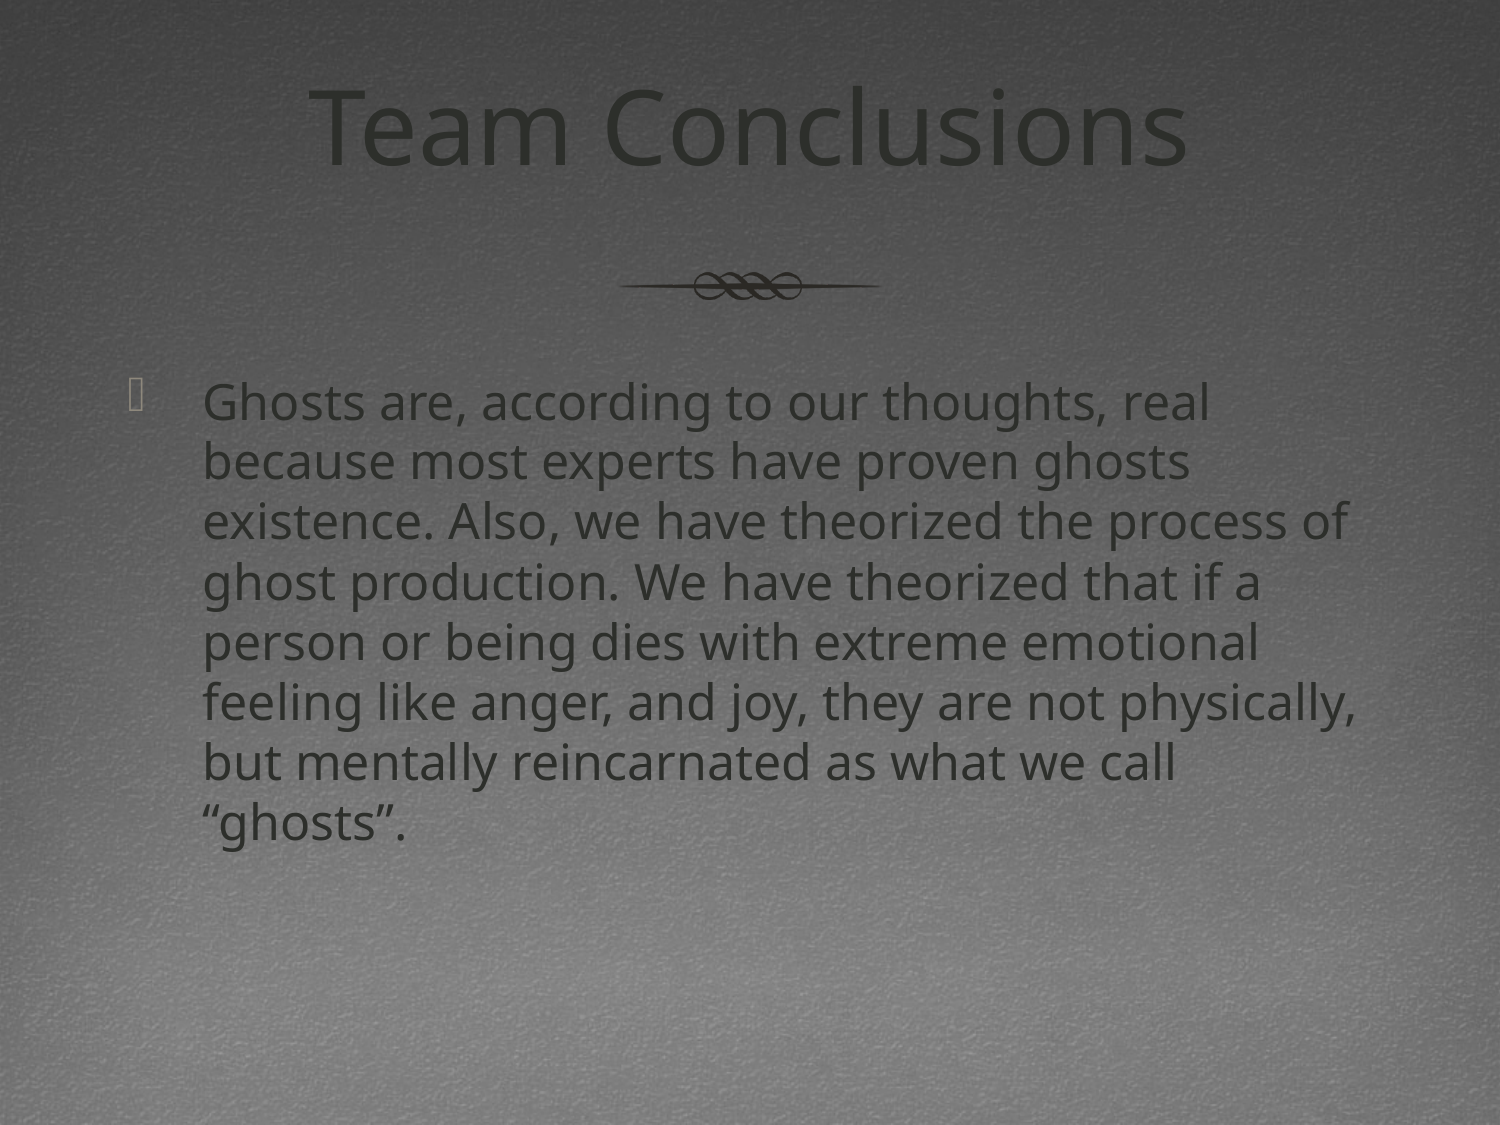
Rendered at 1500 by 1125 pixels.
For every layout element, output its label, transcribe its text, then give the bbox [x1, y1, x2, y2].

picture [615, 272, 885, 300]
title Team Conclusions [112, 11, 1388, 236]
list Ghosts are, according to our thoughts, real because most experts have proven ghosts existence. Also, we have theorized the process of ghost production. We have theorized that if a person or being dies with extreme emotional feeling like anger, and joy, they are not physically, but mentally reincarnated as what we call “ghosts”. [112, 362, 1388, 963]
